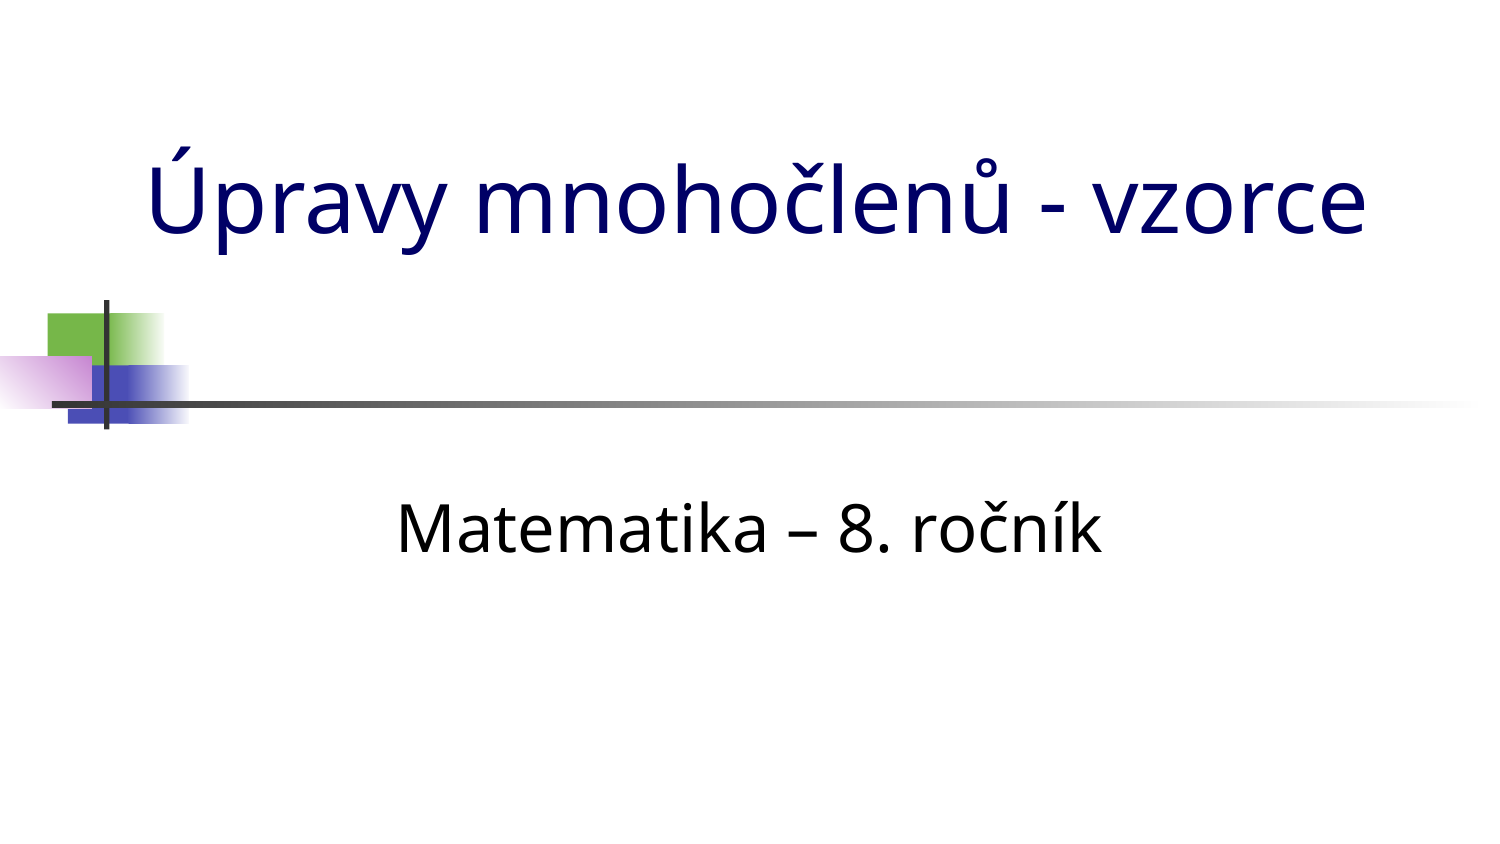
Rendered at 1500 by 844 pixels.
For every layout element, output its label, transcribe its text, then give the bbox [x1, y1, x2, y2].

title Úpravy mnohočlenů - vzorce [88, 149, 1427, 260]
subtitle Matematika – 8. ročník [224, 477, 1276, 694]
